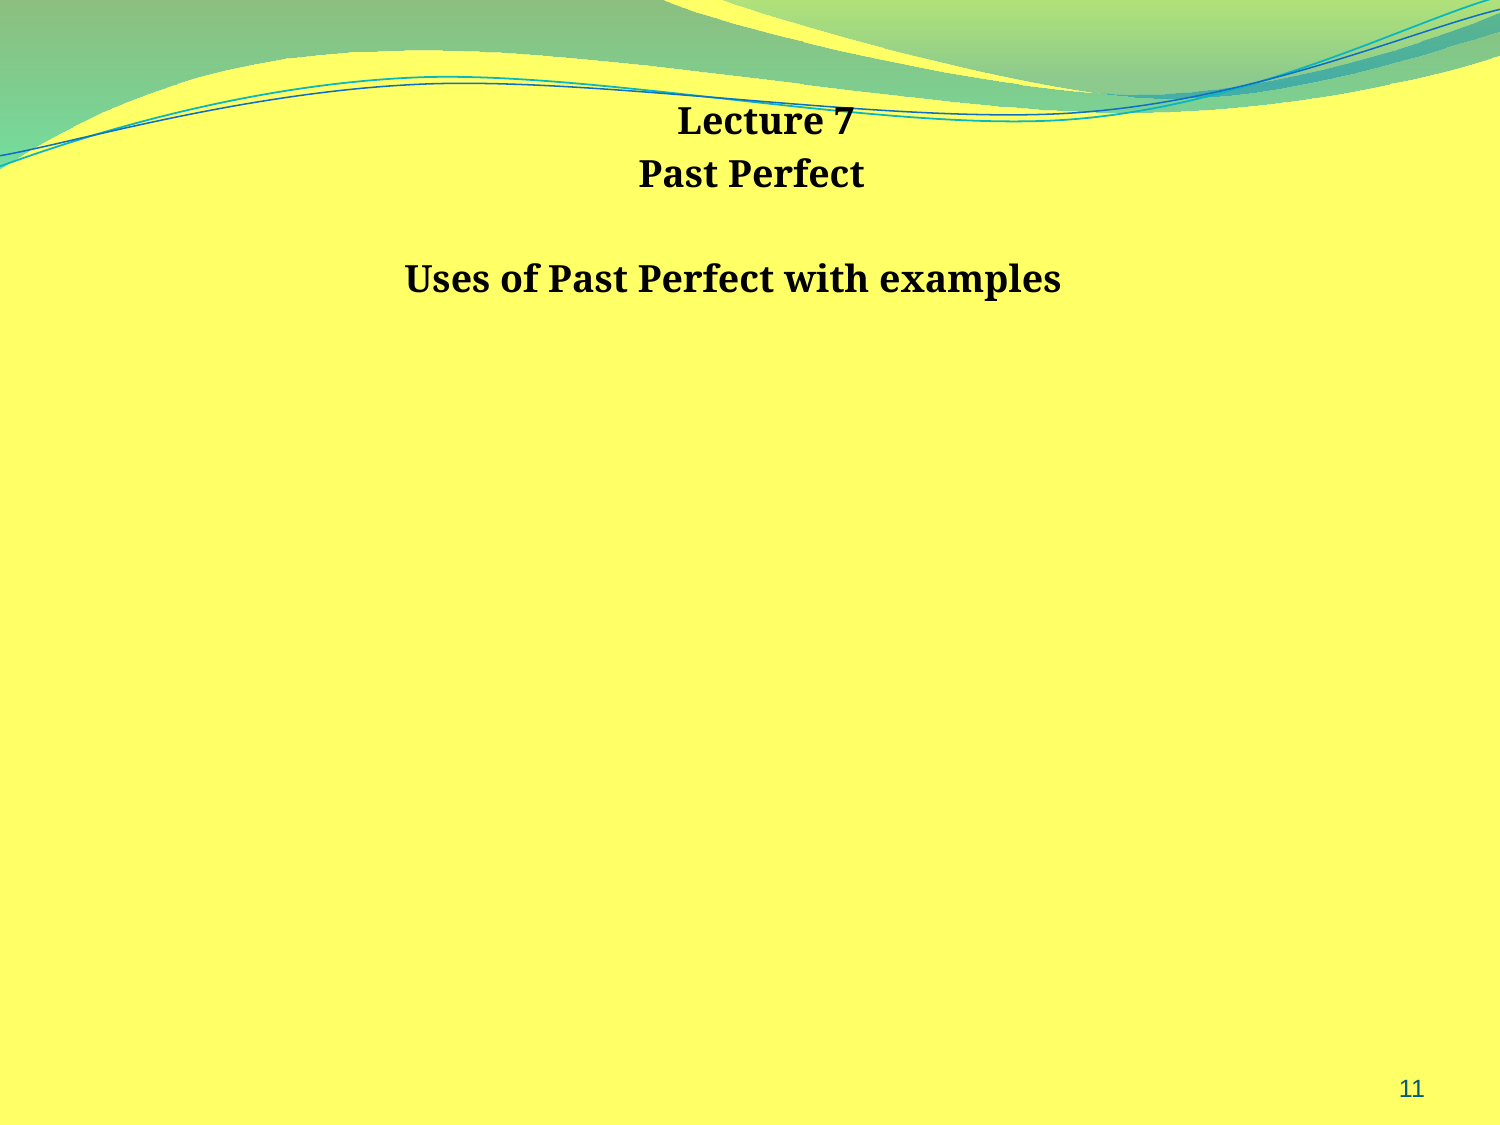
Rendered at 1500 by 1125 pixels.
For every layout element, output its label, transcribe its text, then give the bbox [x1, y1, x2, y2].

list Lecture 7 Past Perfect Uses of Past Perfect with examples [87, 37, 1438, 988]
slide_number 11 [1299, 1042, 1425, 1103]
